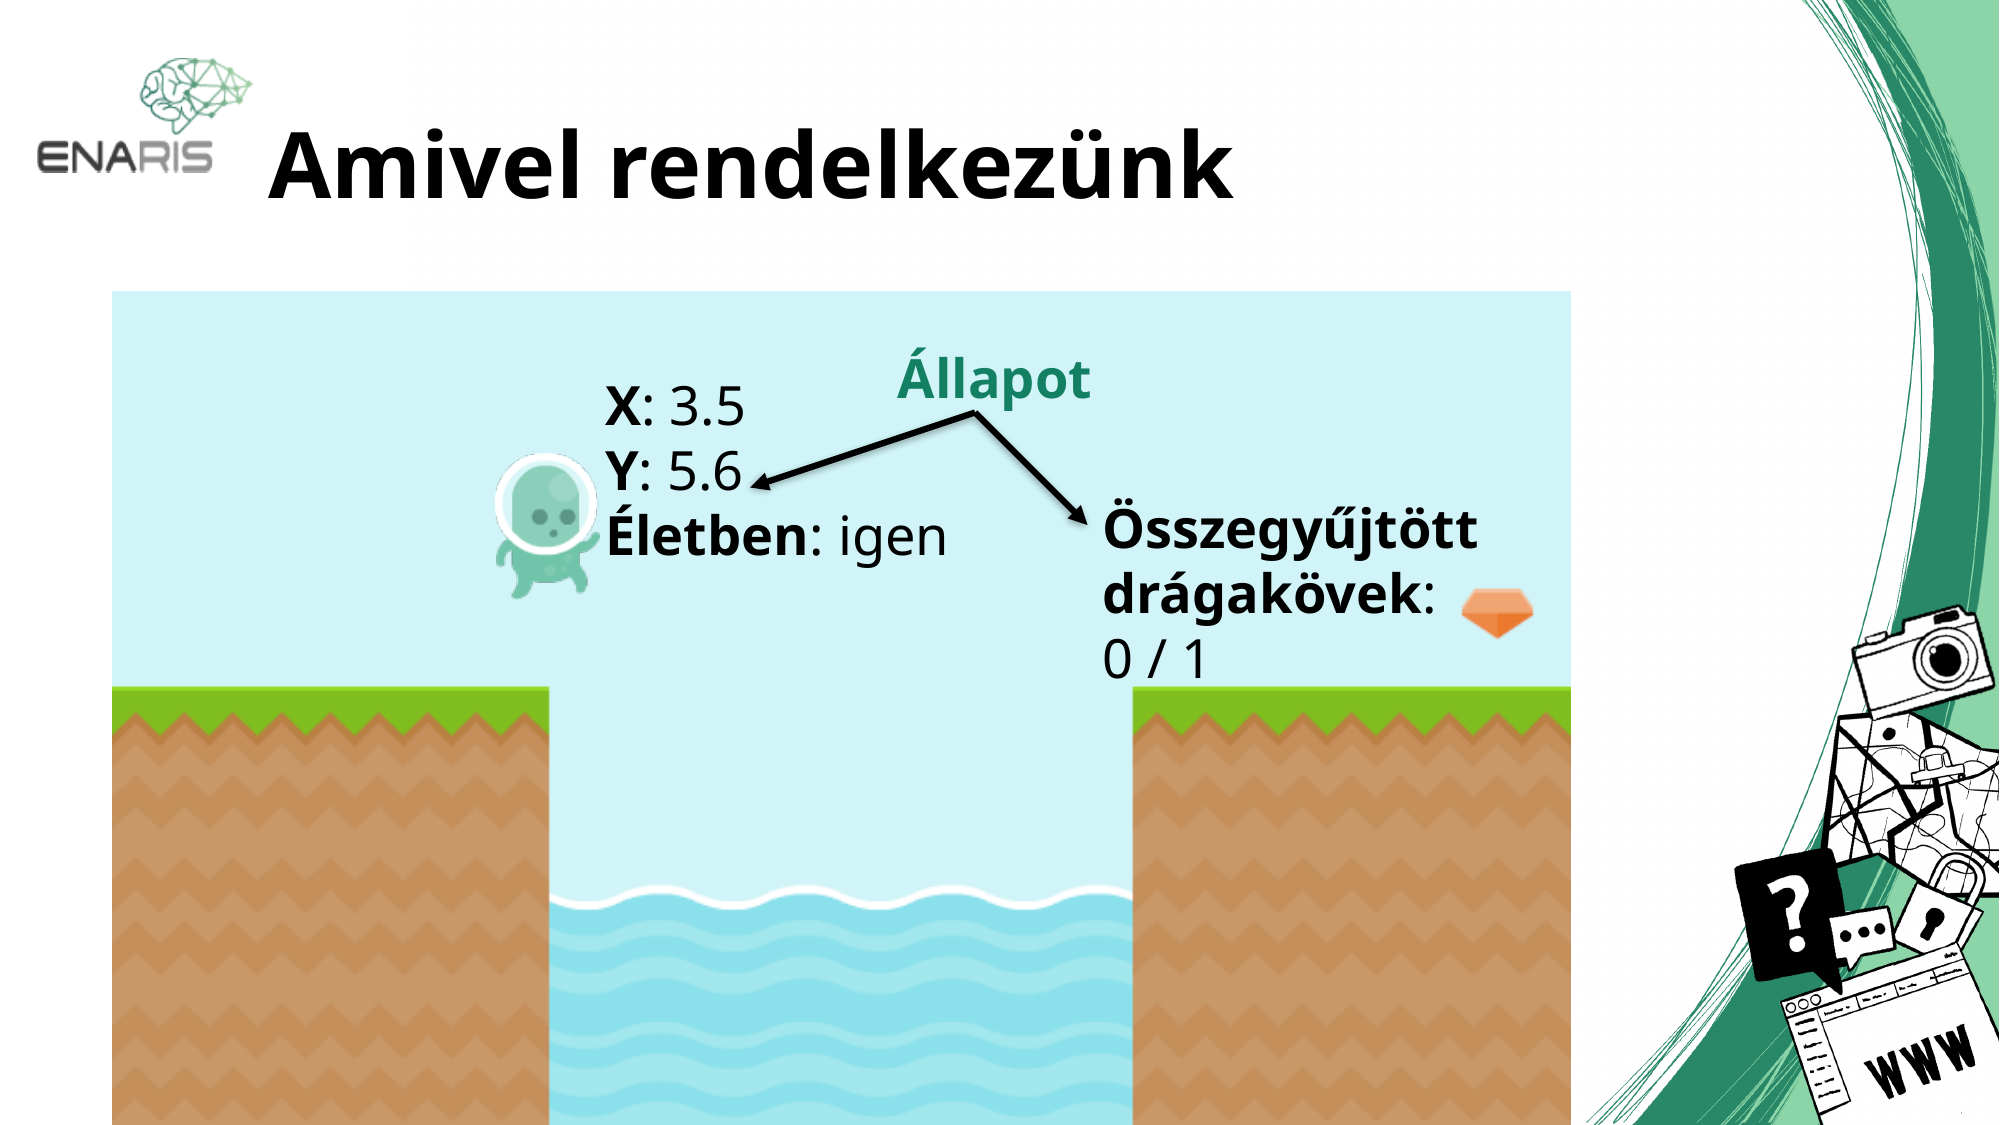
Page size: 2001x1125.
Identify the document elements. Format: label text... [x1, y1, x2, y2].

picture [37, 58, 254, 173]
title Amivel rendelkezünk [253, 59, 1863, 278]
picture [112, 0, 1999, 1125]
